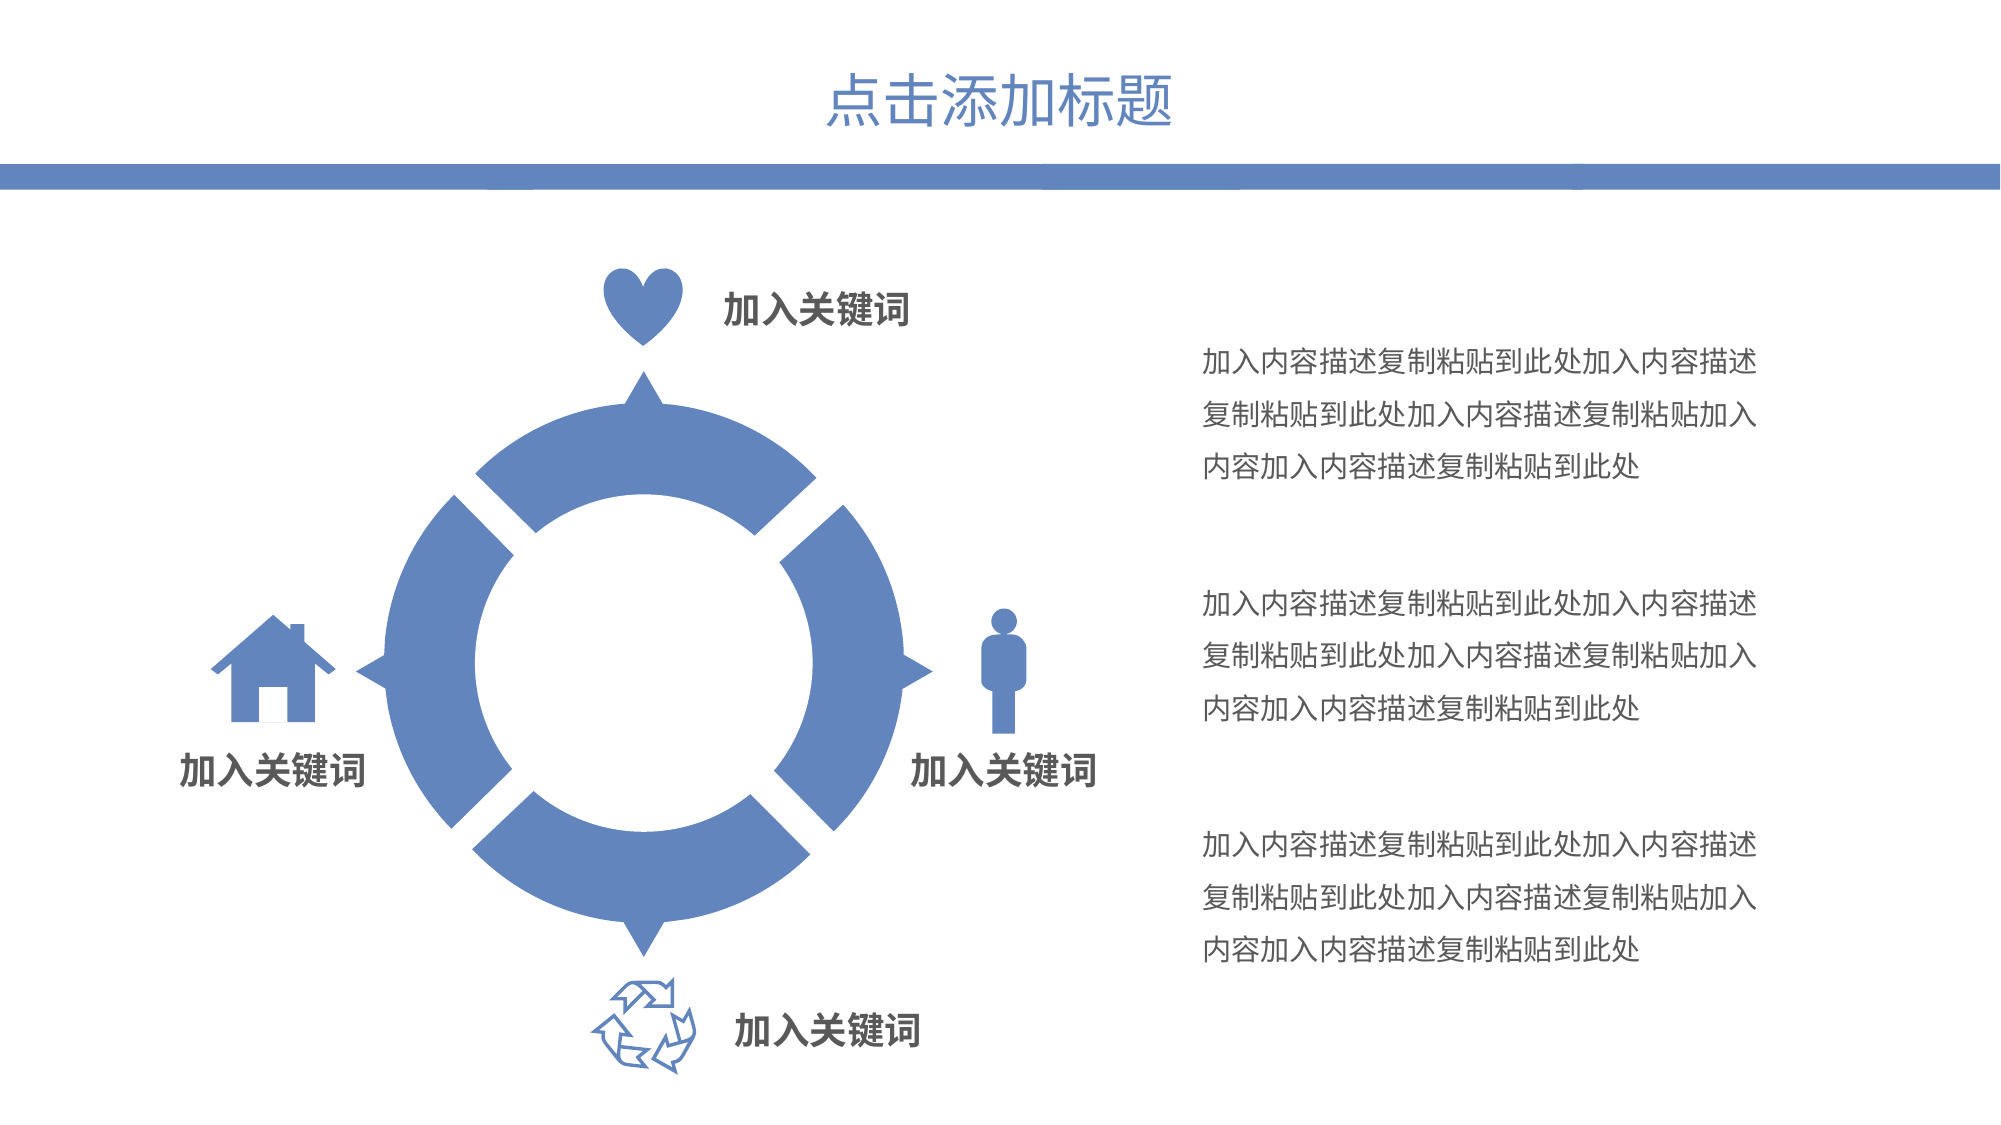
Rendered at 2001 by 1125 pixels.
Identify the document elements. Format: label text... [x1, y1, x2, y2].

text_box [979, 606, 1029, 736]
text_box 加入内容描述复制粘贴到此处加入内容描述复制粘贴到此处加入内容描述复制粘贴加入内容加入内容描述复制粘贴到此处 [1187, 560, 1798, 733]
text_box 加入关键词 [126, 739, 420, 800]
text_box 加入关键词 [857, 739, 1151, 800]
text_box [470, 791, 813, 960]
text_box 加入内容描述复制粘贴到此处加入内容描述复制粘贴到此处加入内容描述复制粘贴加入内容加入内容描述复制粘贴到此处 [1187, 801, 1798, 974]
text_box 加入内容描述复制粘贴到此处加入内容描述复制粘贴到此处加入内容描述复制粘贴加入内容加入内容描述复制粘贴到此处 [1187, 318, 1798, 491]
text_box 加入关键词 [701, 999, 975, 1060]
text_box [353, 492, 513, 831]
text_box [774, 502, 935, 834]
text_box 加入关键词 [671, 279, 964, 339]
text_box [210, 614, 336, 723]
text_box [472, 492, 815, 834]
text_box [589, 976, 697, 1075]
text_box [601, 266, 683, 348]
text_box [473, 369, 819, 536]
